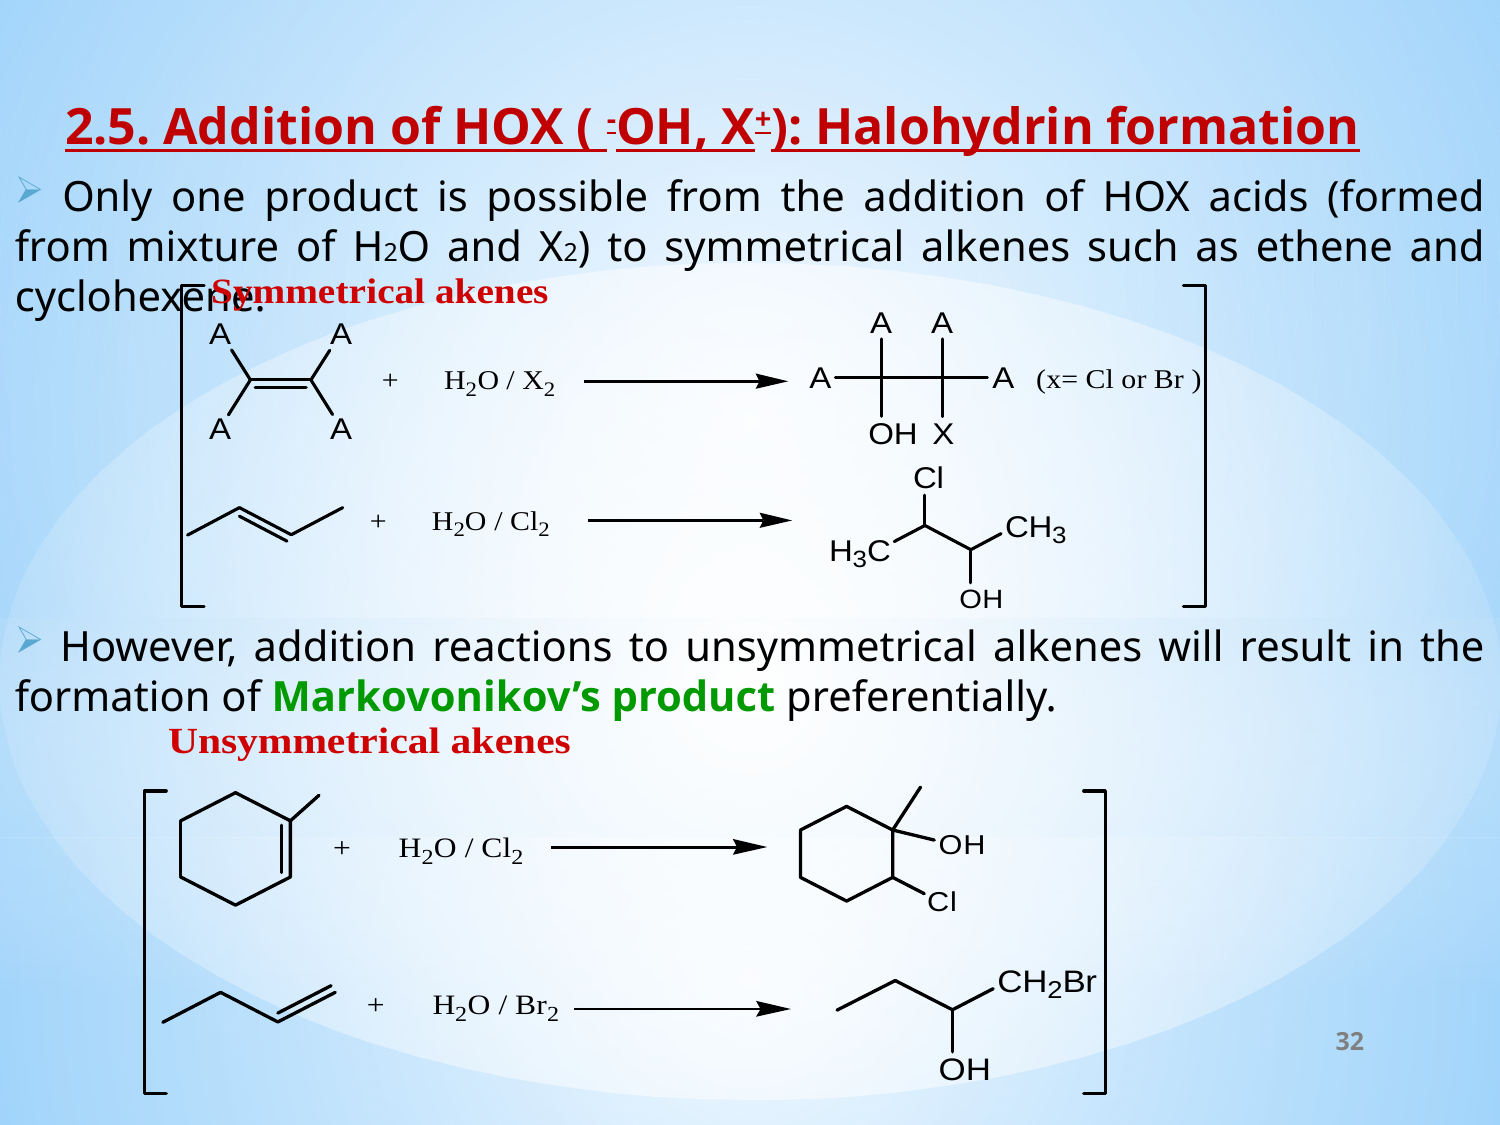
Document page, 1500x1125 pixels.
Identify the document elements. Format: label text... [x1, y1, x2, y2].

text_box 2.5. Addition of HOX ( -OH, X+): Halohydrin formation [37, 49, 1388, 162]
text_box However, addition reactions to unsymmetrical alkenes will result in the formation of Markovonikov’s product preferentially. [0, 612, 1500, 728]
slide_number 32 [1200, 1012, 1500, 1073]
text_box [174, 274, 1213, 613]
text_box Only one product is possible from the addition of HOX acids (formed from mixture of H2O and X2) to symmetrical alkenes such as ethene and cyclohexene. [0, 162, 1500, 328]
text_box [137, 724, 1113, 1101]
